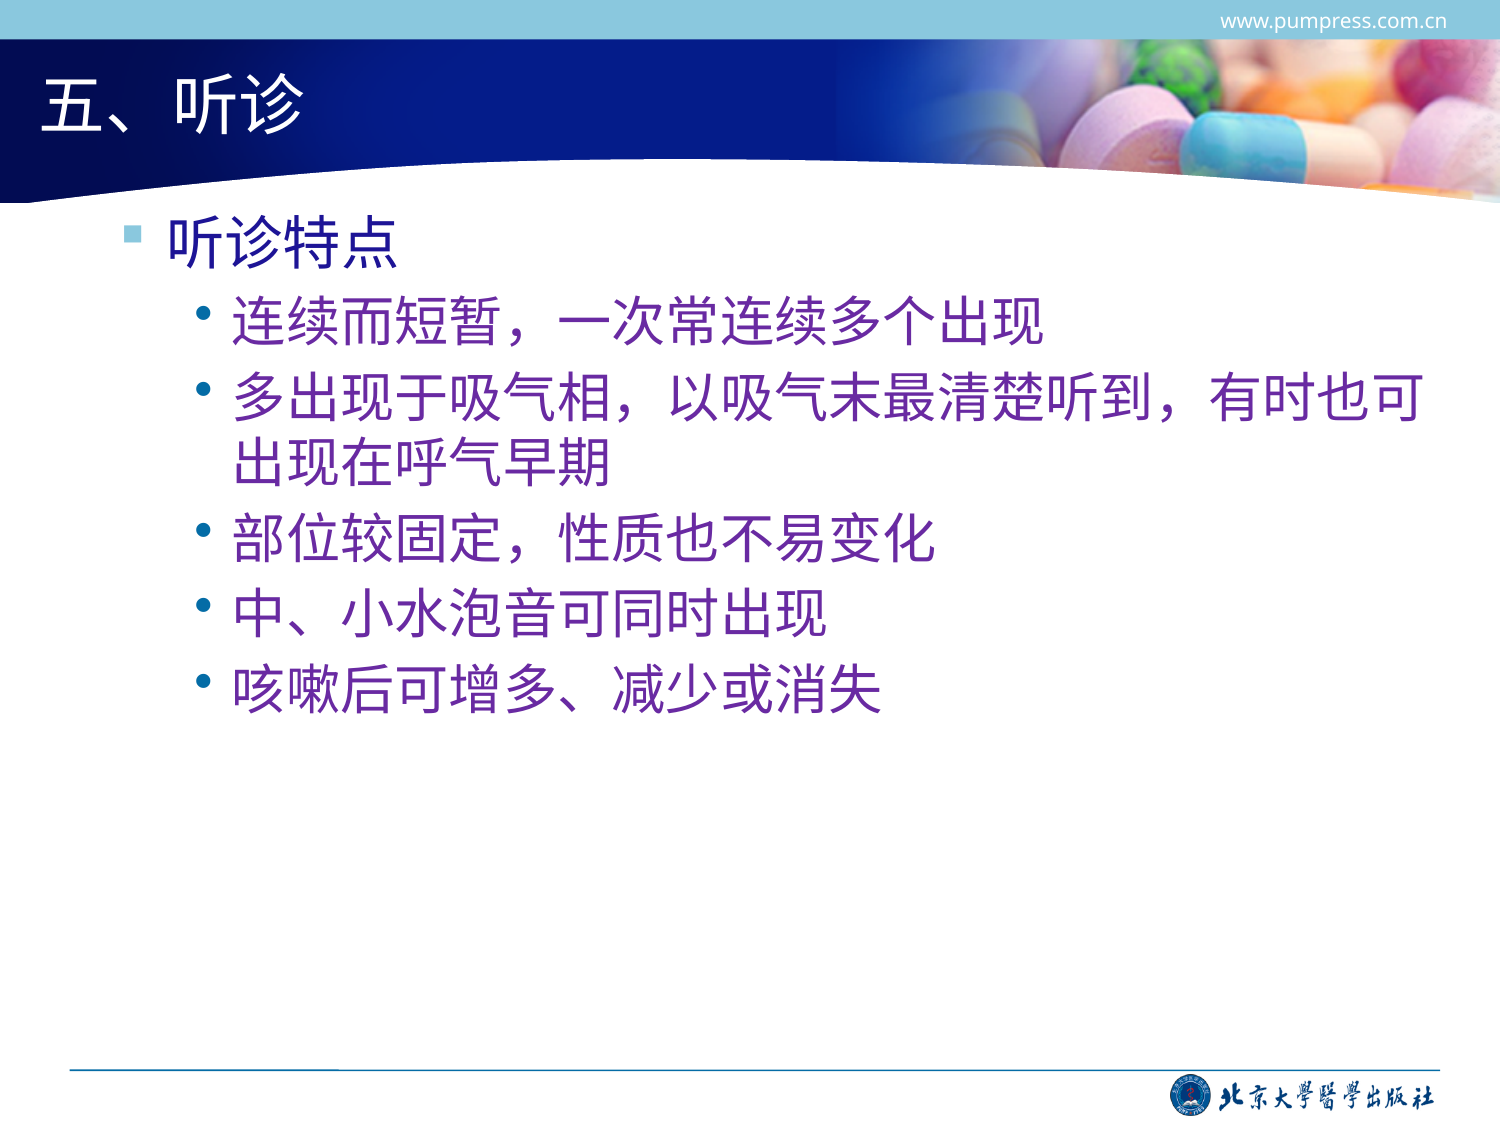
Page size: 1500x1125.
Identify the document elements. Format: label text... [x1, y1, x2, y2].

list 听诊特点 连续而短暂，一次常连续多个出现 多出现于吸气相，以吸气末最清楚听到，有时也可出现在呼气早期 部位较固定，性质也不易变化 中、小水泡音可同时出现 咳嗽后可增多、减少或消失 [29, 199, 1442, 1025]
picture [1170, 1074, 1436, 1118]
slide_number www.pumpress.com.cn [1024, 0, 1463, 38]
picture [0, 40, 1500, 203]
title 五、听诊 [23, 56, 1349, 149]
